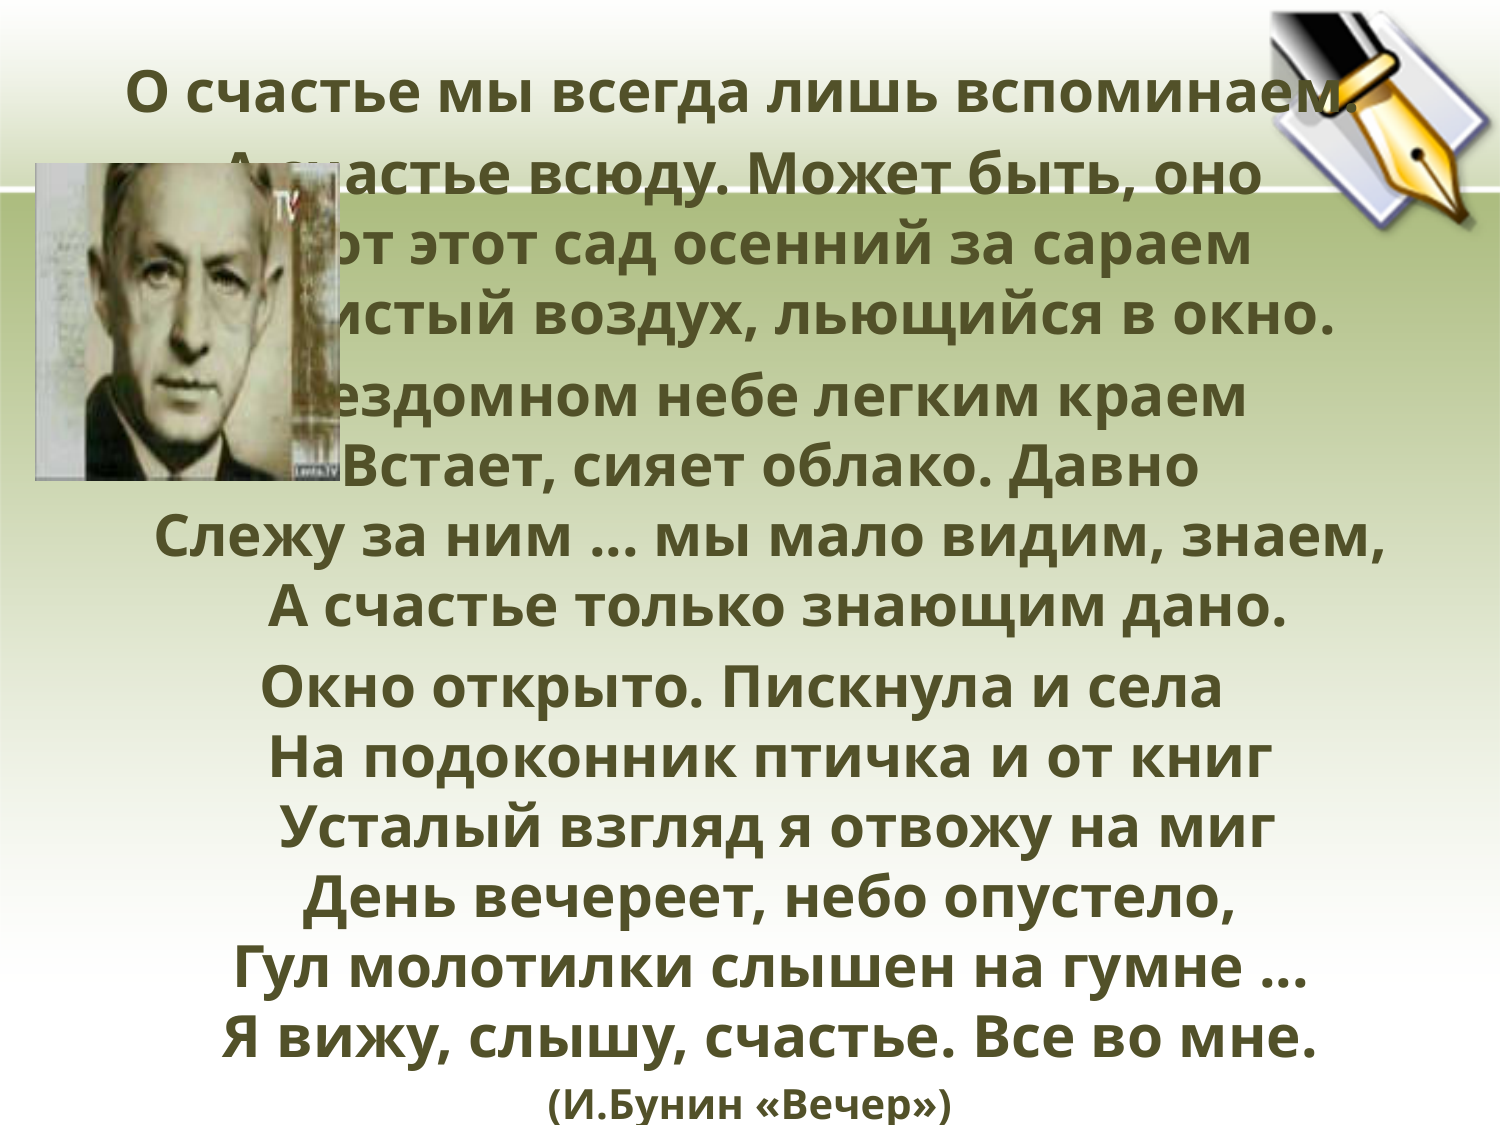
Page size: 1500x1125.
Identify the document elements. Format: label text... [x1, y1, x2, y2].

picture [0, 0, 1500, 1125]
list О счастье мы всегда лишь вспоминаем. А счастье всюду. Может быть, оно Вот этот сад осенний за сараем И чистый воздух, льющийся в окно. В бездомном небе легким краем Встает, сияет облако. Давно Слежу за ним ... мы мало видим, знаем, А счастье только знающим дано. Окно открыто. Пискнула и села На подоконник птичка и от книг Усталый взгляд я отвожу на миг День вечереет, небо опустело, Гул молотилки слышен на гумне ... Я вижу, слышу, счастье. Все во мне. (И.Бунин «Вечер») [74, 46, 1426, 1006]
